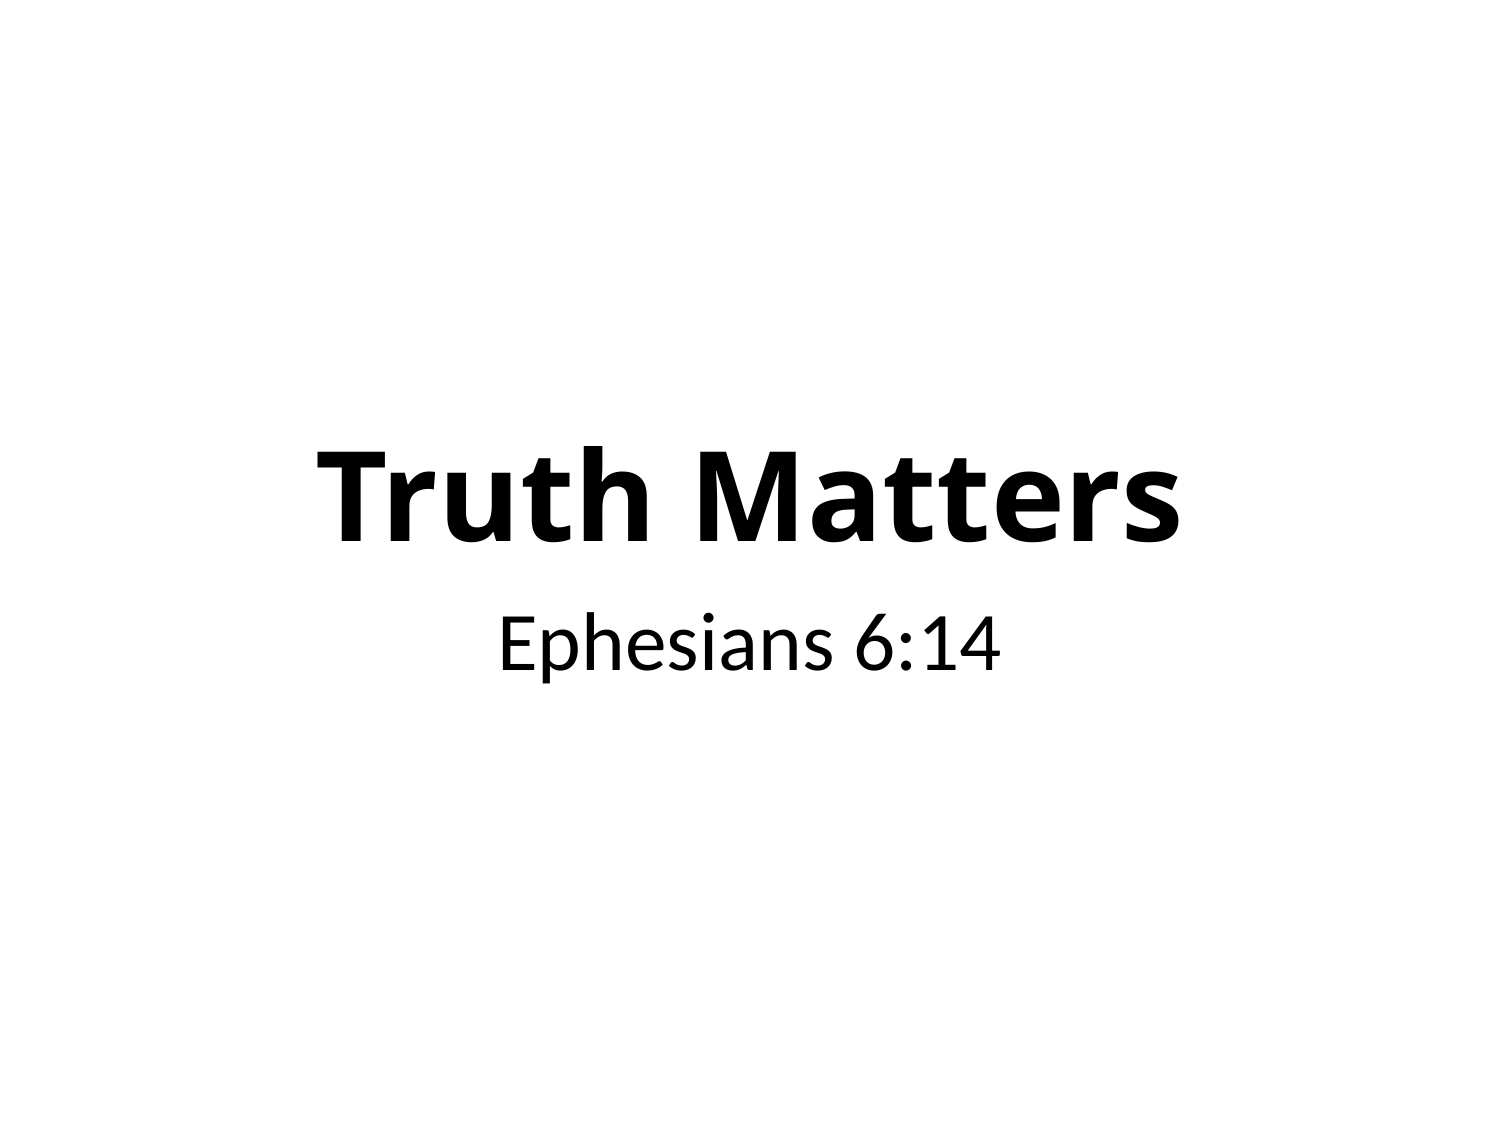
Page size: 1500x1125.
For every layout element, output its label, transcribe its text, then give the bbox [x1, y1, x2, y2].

subtitle Ephesians 6:14 [187, 590, 1313, 863]
title Truth Matters [112, 184, 1388, 576]
